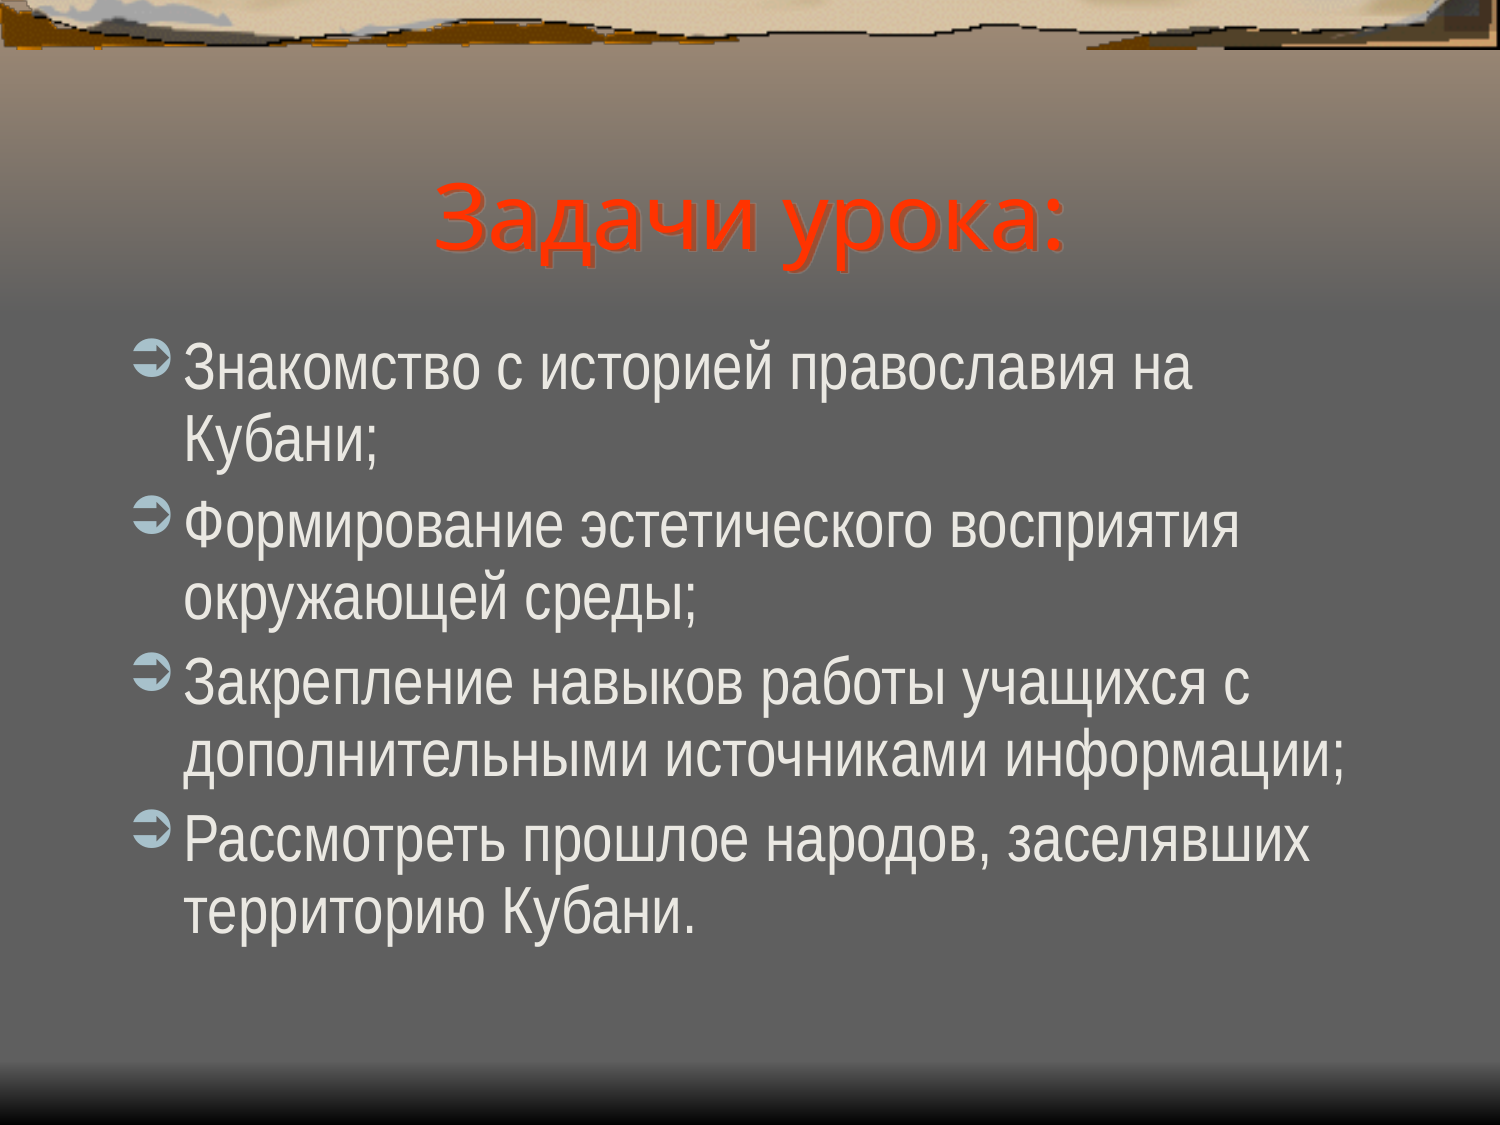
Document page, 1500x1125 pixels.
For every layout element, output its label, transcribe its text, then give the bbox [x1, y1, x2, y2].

picture [0, 0, 1500, 50]
title Задачи урока: [112, 87, 1388, 276]
list Знакомство с историей православия на Кубани; Формирование эстетического восприятия окружающей среды; Закрепление навыков работы учащихся с дополнительными источниками информации; Рассмотреть прошлое народов, заселявших территорию Кубани. [112, 324, 1388, 1001]
